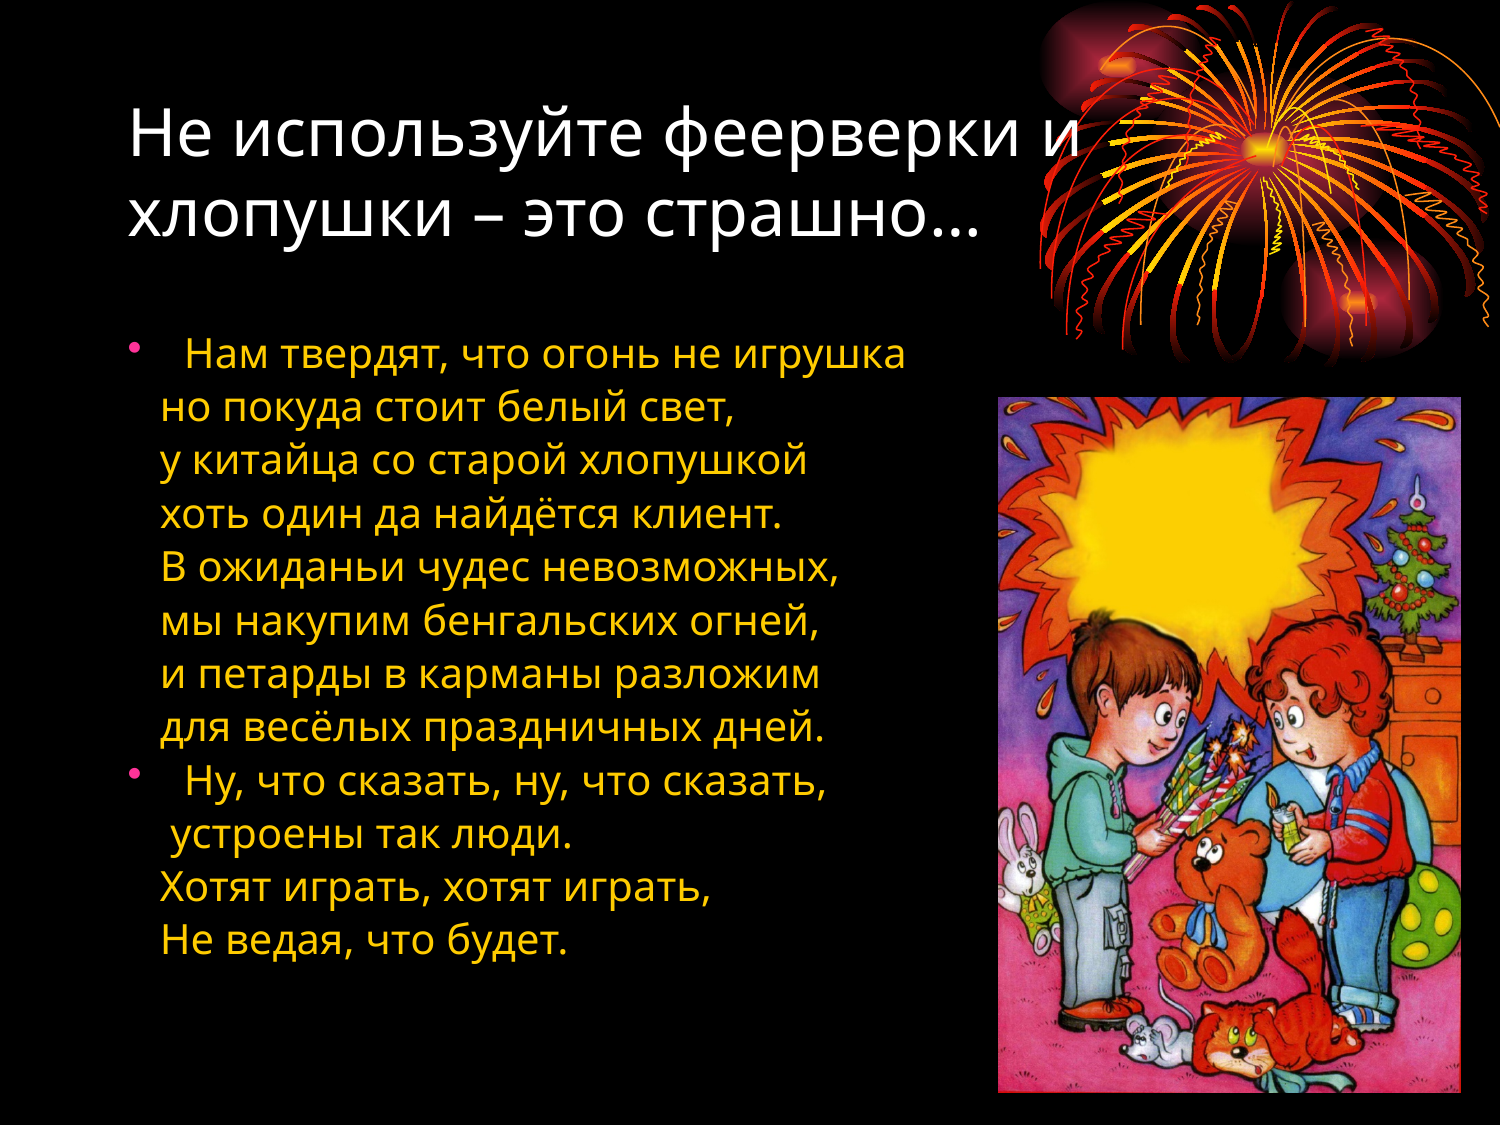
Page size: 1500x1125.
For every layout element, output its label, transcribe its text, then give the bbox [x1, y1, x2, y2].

list Нам твердят, что огонь не игрушка но покуда стоит белый свет, у китайца со старой хлопушкой хоть один да найдётся клиент. В ожиданьи чудес невозможных, мы накупим бенгальских огней, и петарды в карманы разложим для весёлых праздничных дней. Ну, что сказать, ну, что сказать, устроены так люди. Хотят играть, хотят играть, Не ведая, что будет. [112, 324, 1388, 1001]
picture [997, 396, 1461, 1093]
title Не используйте феерверки и хлопушки – это страшно… [112, 49, 1388, 290]
